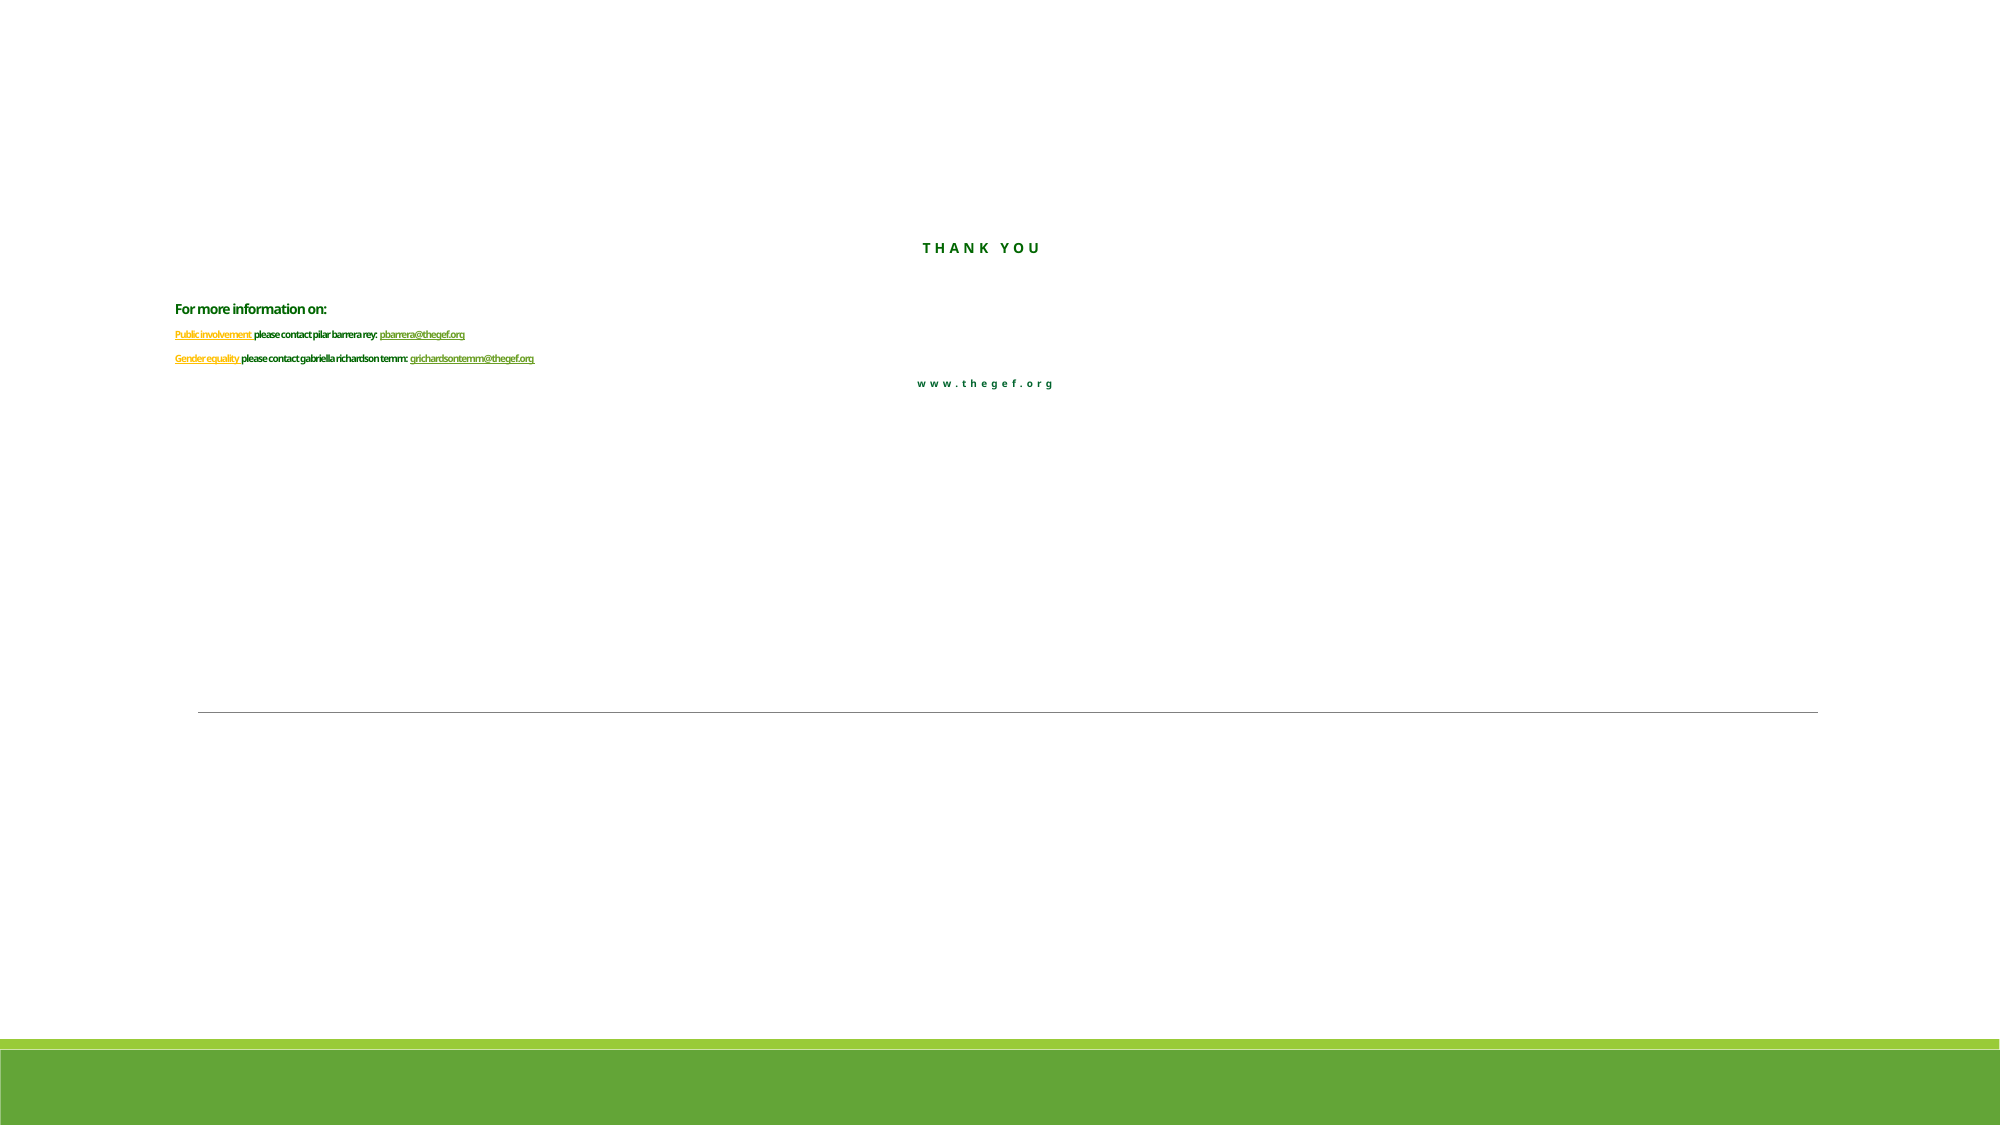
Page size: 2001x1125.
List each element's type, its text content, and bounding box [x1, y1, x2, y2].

list Thank you For more information on: Public involvement please contact pilar barrera rey: pbarrera@thegef.org Gender equality please contact gabriella richardson temm: grichardsontemm@thegef.org www.thegef.org [159, 226, 1810, 415]
